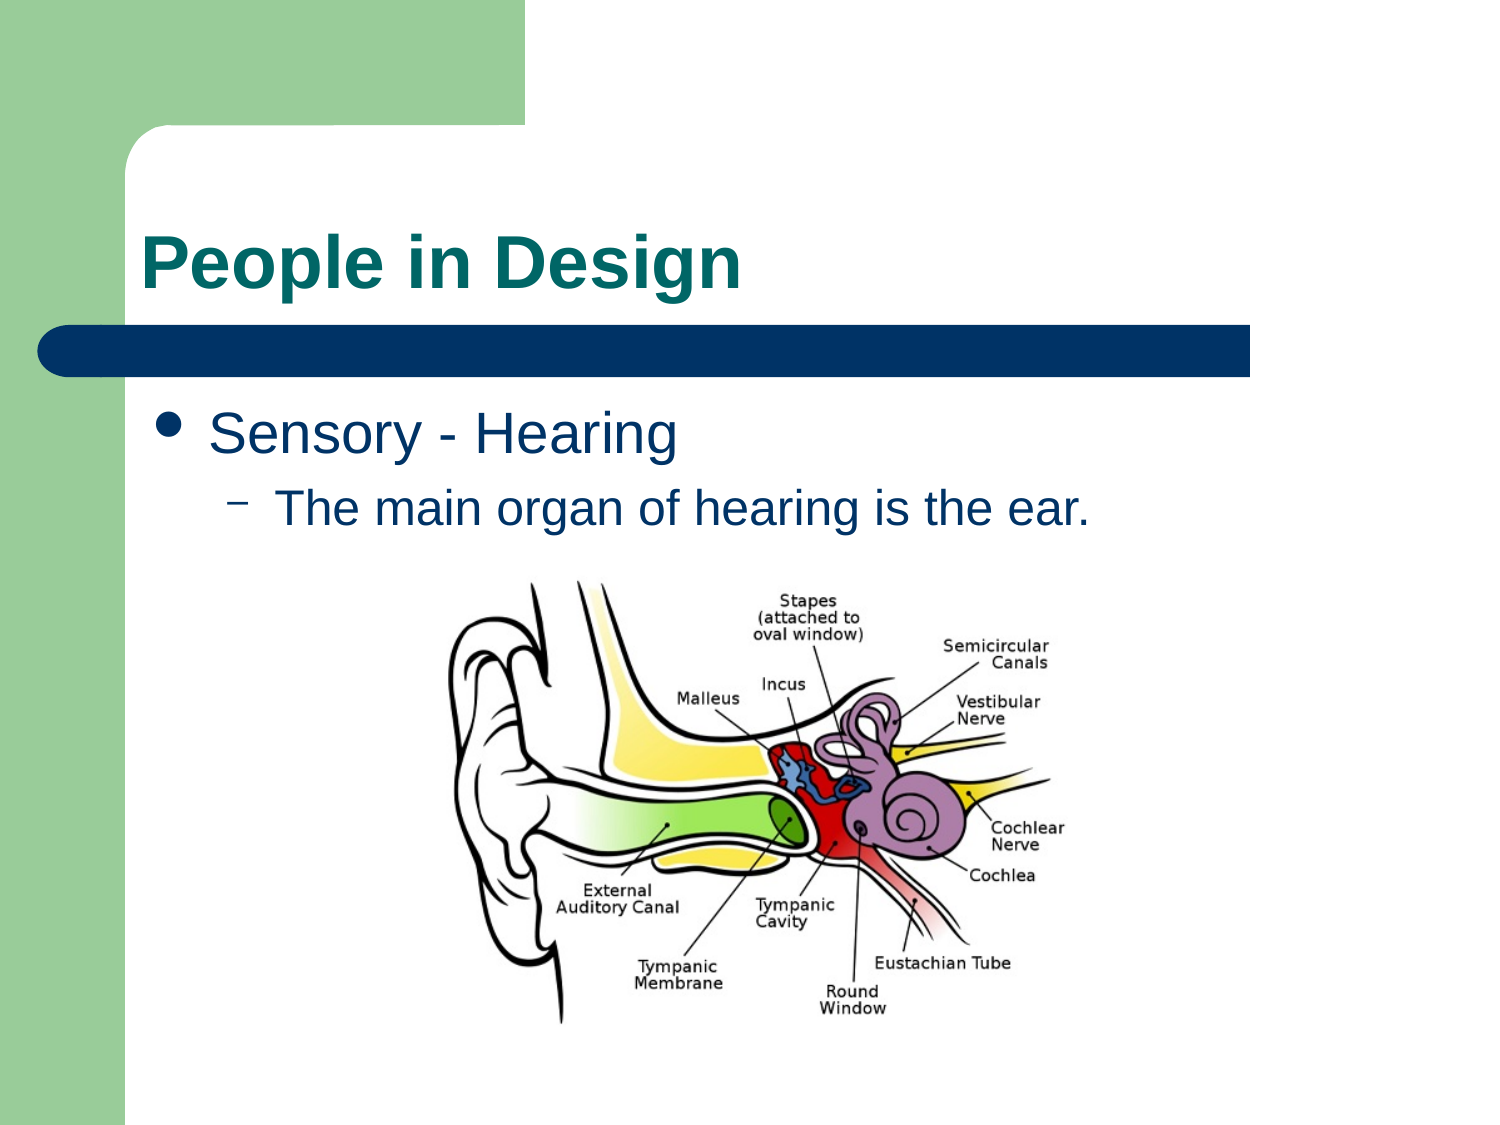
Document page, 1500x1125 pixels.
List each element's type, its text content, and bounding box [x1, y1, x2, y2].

picture [437, 565, 1083, 1036]
title People in Design [124, 124, 1426, 313]
list Sensory - Hearing The main organ of hearing is the ear. [137, 387, 1400, 999]
